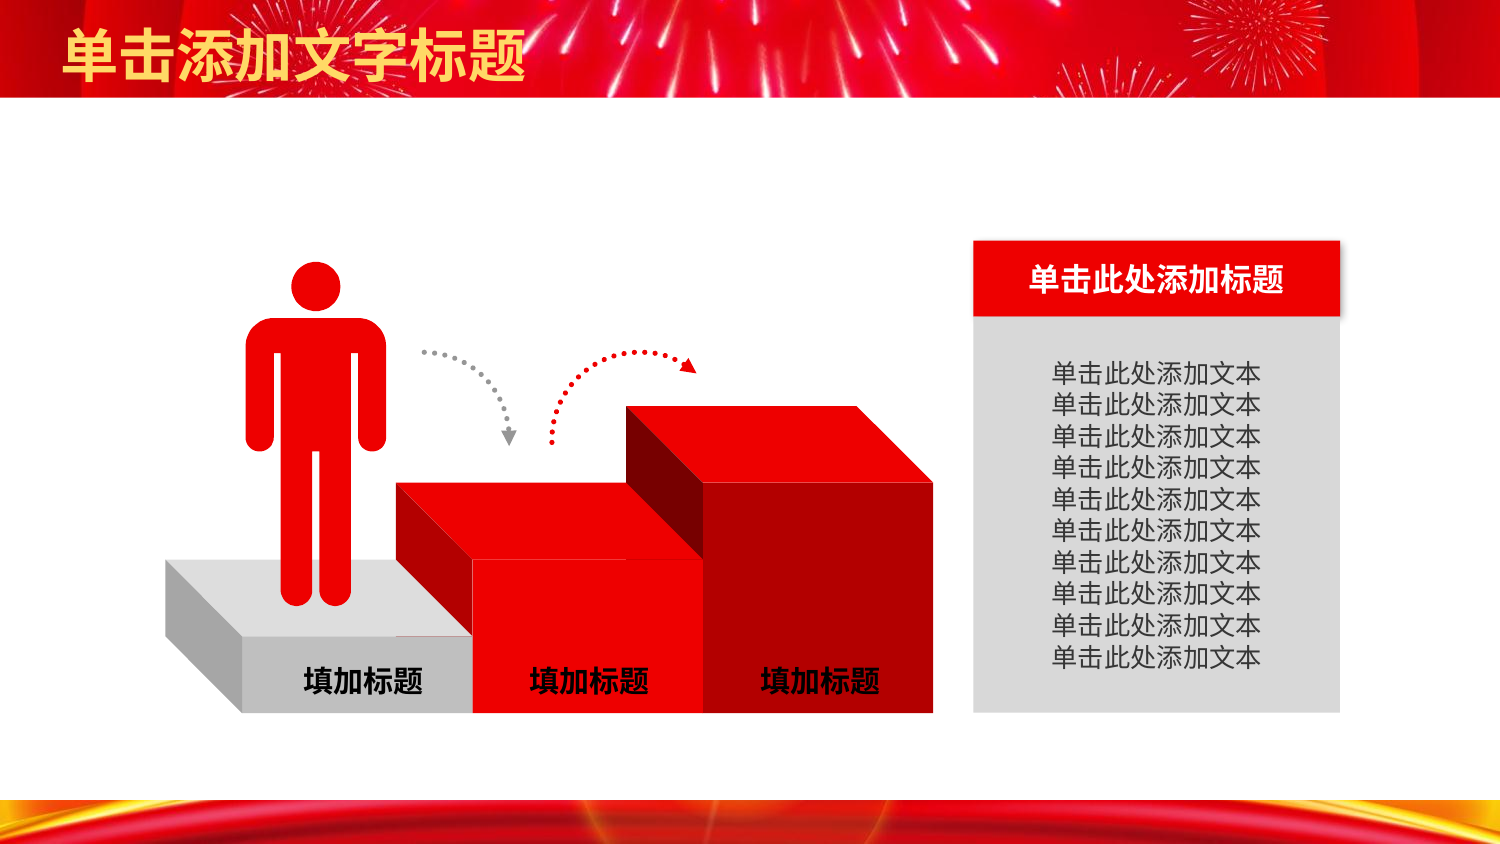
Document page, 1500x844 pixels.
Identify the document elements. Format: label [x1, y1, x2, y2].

text_box [626, 406, 934, 714]
text_box [165, 559, 473, 714]
text_box [973, 240, 1340, 713]
text_box [421, 352, 516, 447]
text_box [551, 352, 697, 443]
text_box [395, 482, 703, 714]
picture [0, 800, 1500, 844]
text_box [245, 261, 387, 607]
picture [0, 0, 1500, 97]
